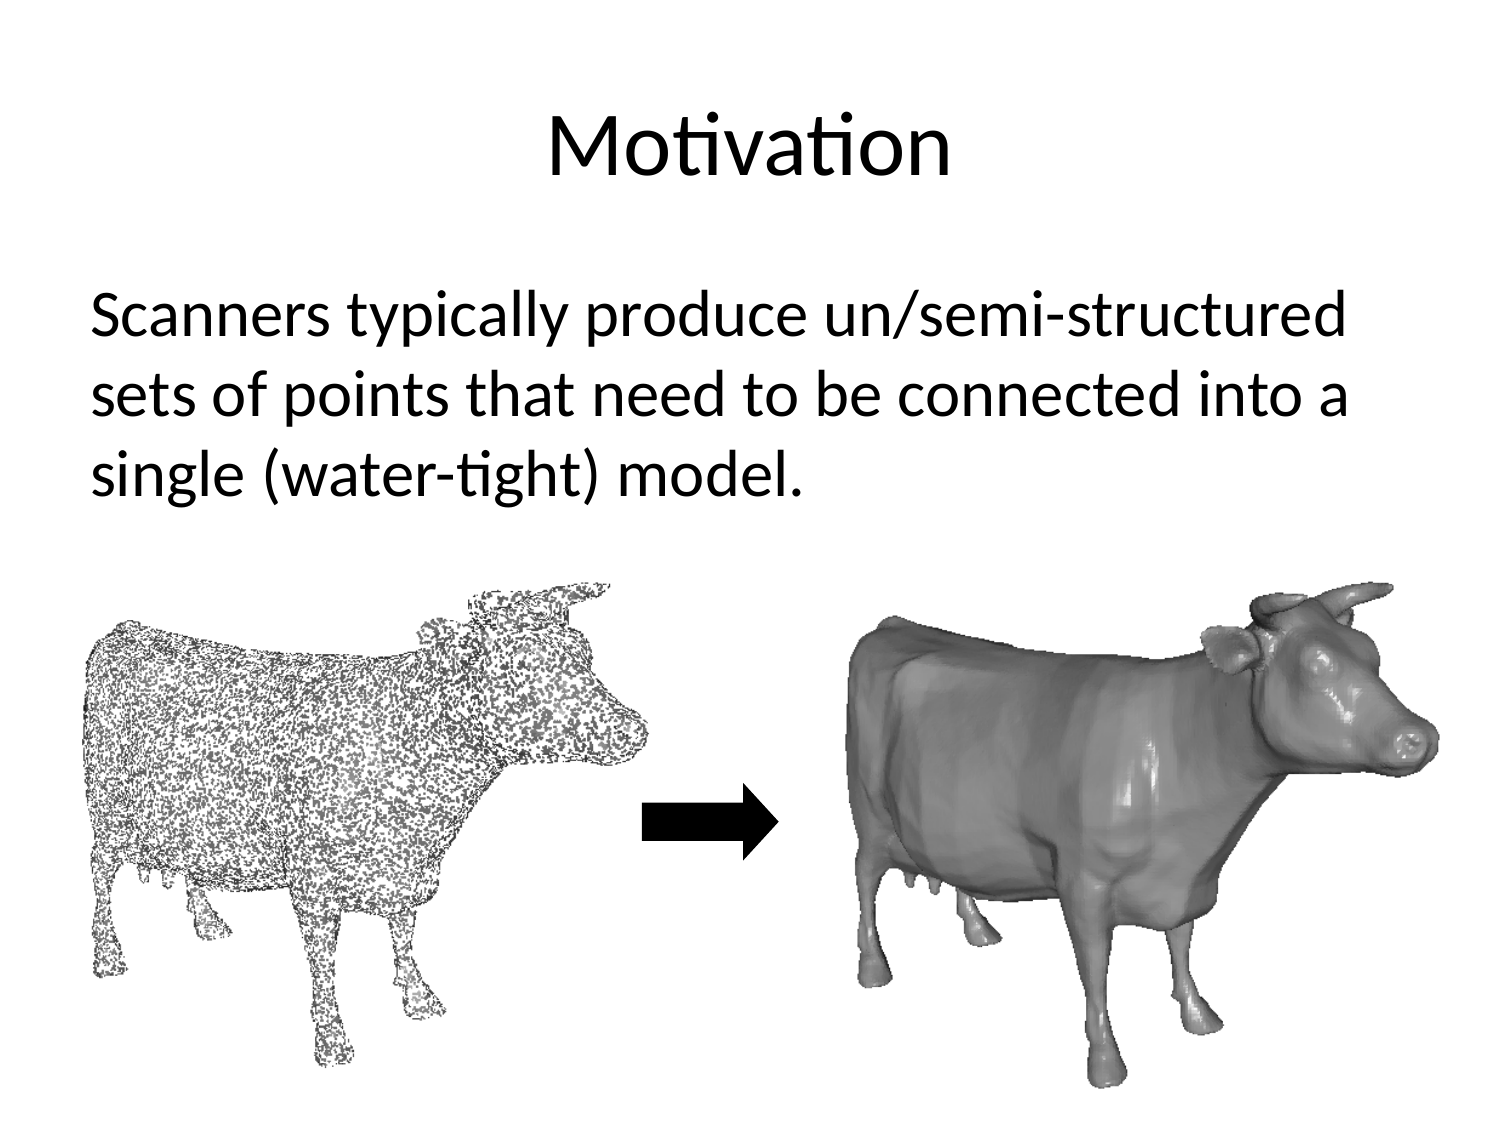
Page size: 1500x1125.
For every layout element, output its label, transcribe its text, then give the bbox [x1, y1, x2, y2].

list Scanners typically produce un/semi-structured sets of points that need to be connected into a single (water-tight) model. [75, 262, 1425, 1005]
title Motivation [75, 45, 1425, 233]
picture [837, 491, 1442, 1097]
picture [57, 510, 660, 1113]
text_box [664, 784, 778, 859]
